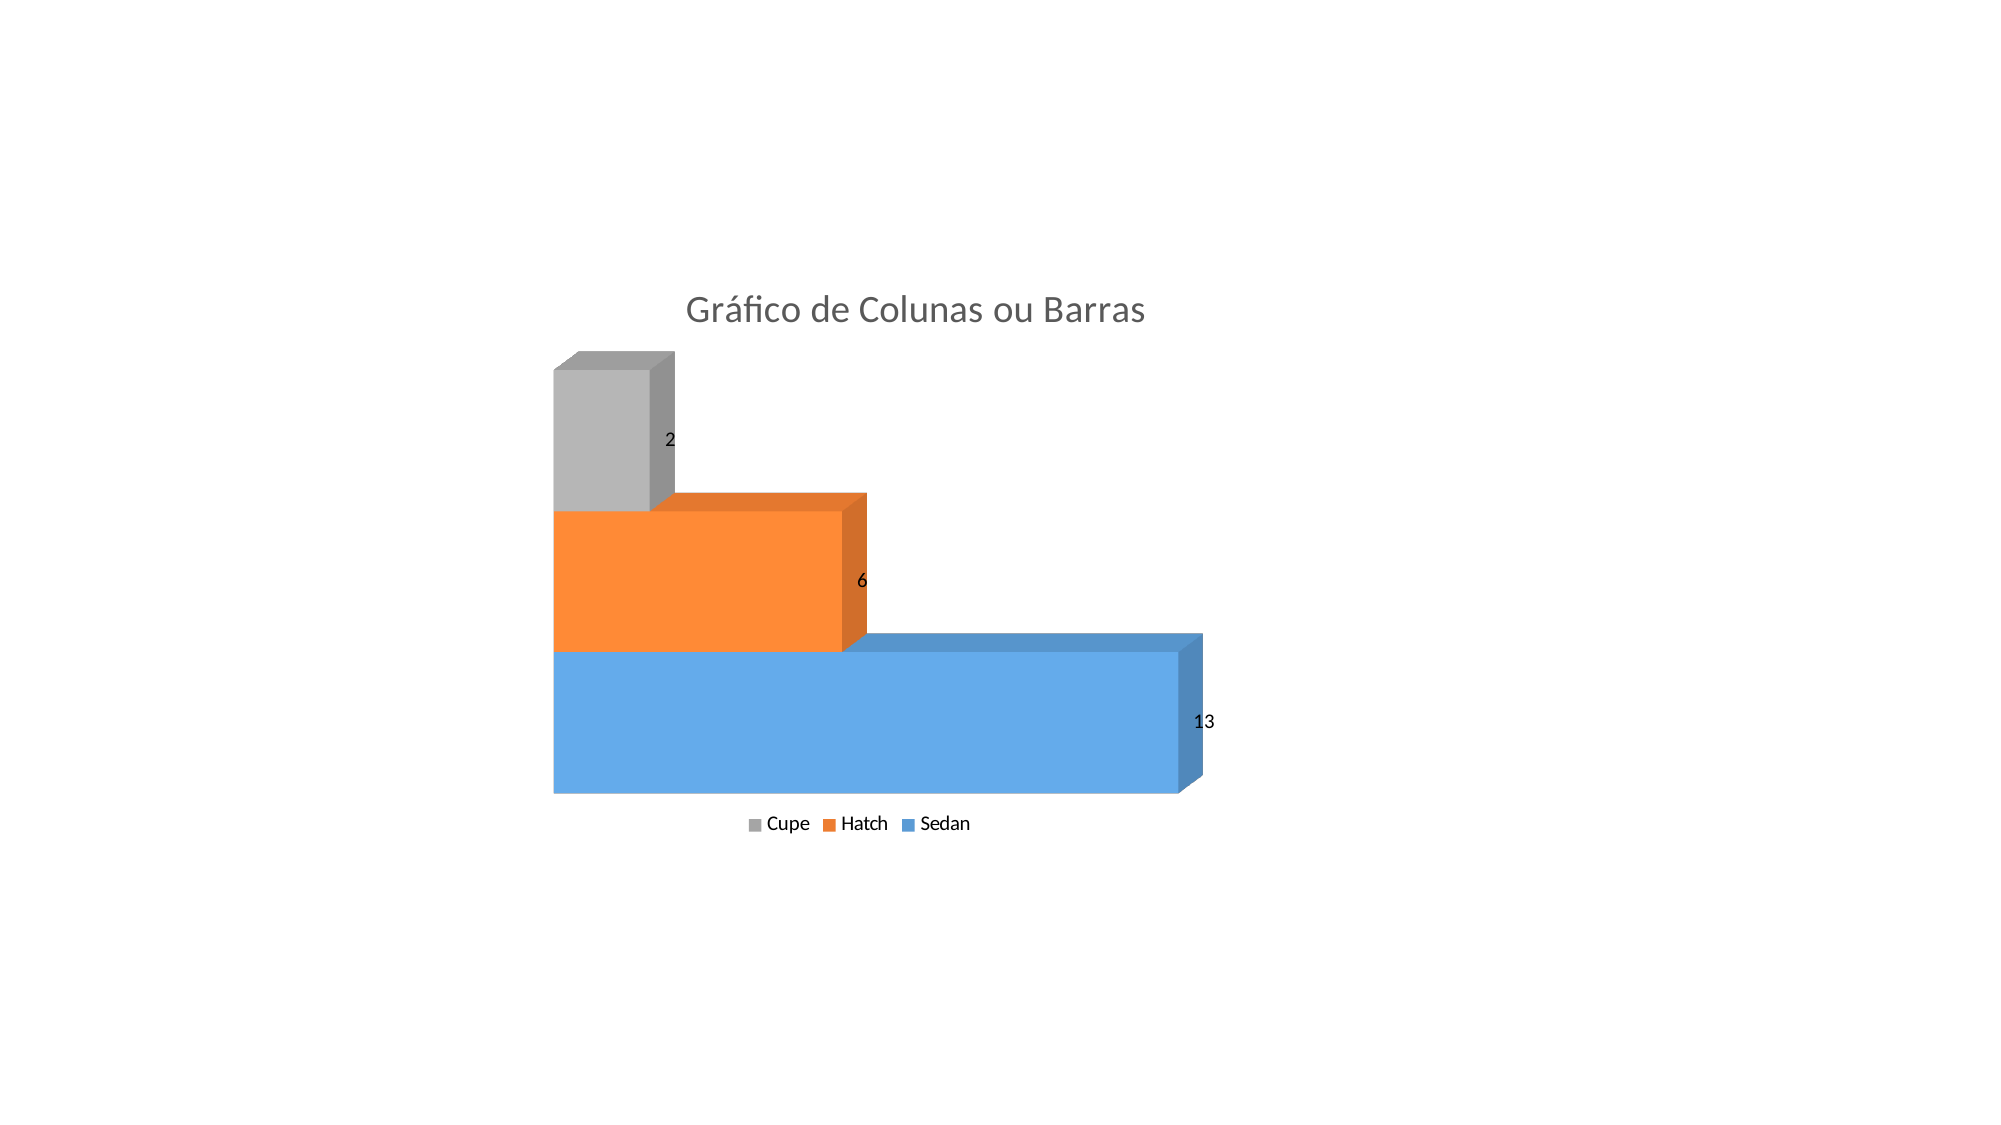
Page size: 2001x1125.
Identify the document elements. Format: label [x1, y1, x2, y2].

chart [438, 223, 1282, 842]
